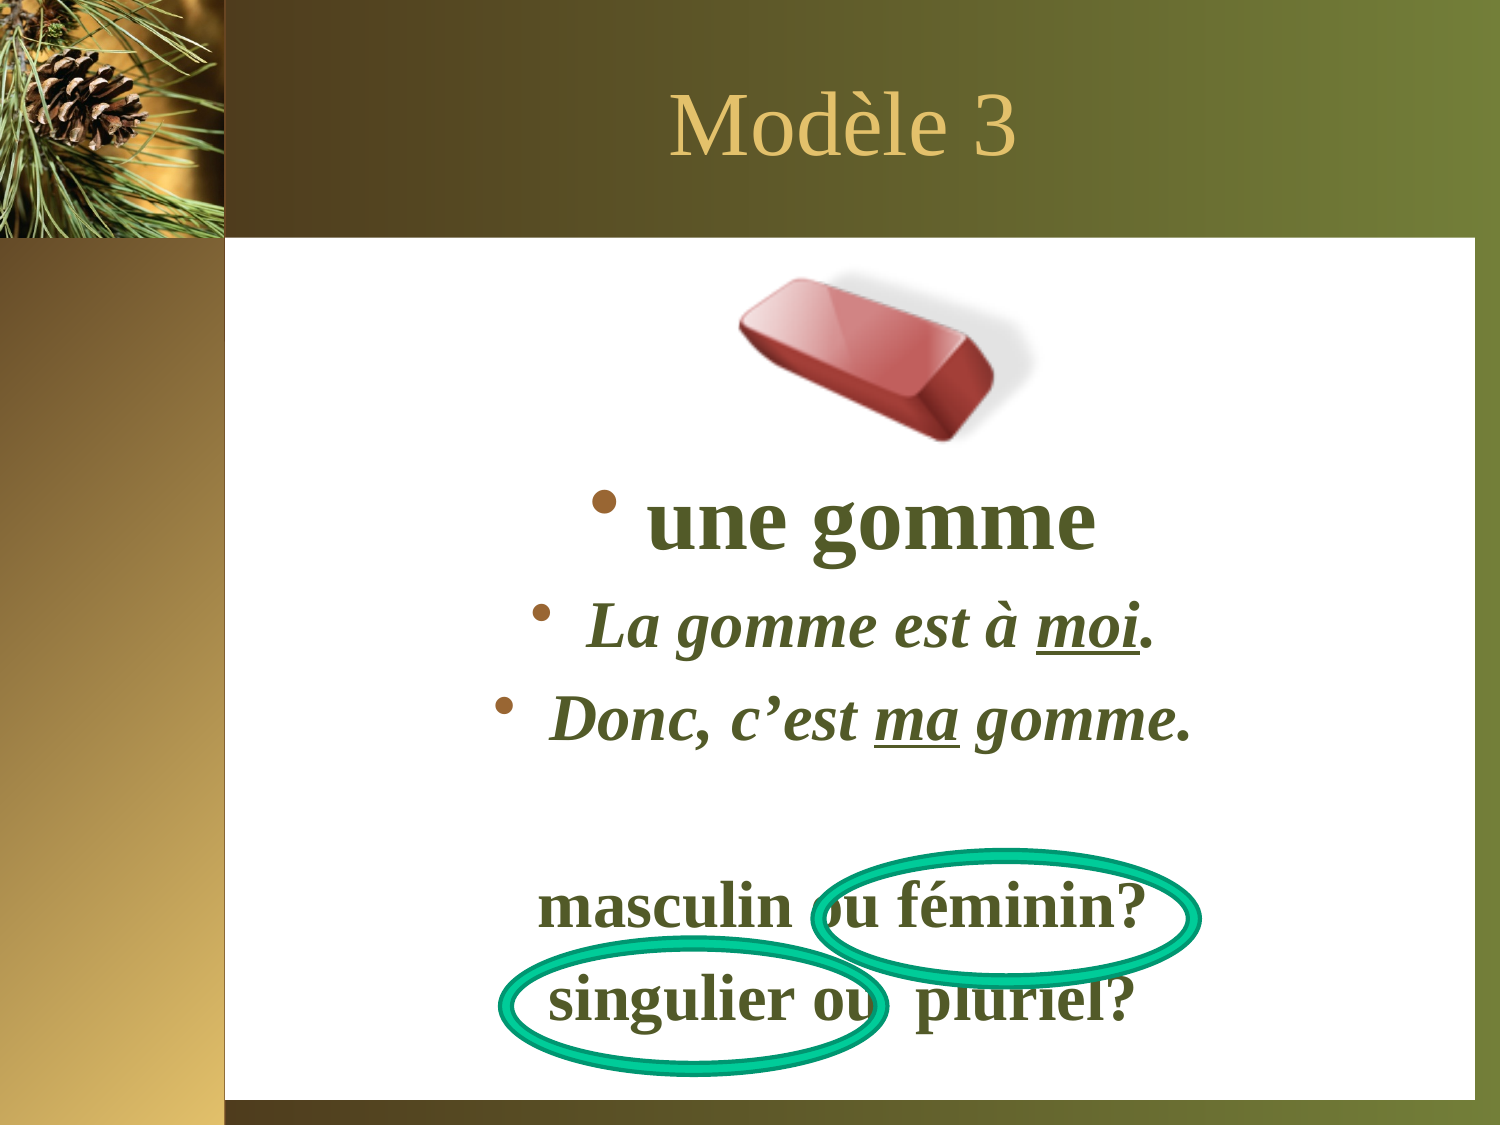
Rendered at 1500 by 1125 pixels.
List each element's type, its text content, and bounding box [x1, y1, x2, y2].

list une gomme La gomme est à moi. Donc, c’est ma gomme. masculin ou féminin? singulier ou pluriel? [249, 449, 1438, 1088]
title Modèle 3 [249, 24, 1438, 213]
picture [0, 0, 224, 238]
text_box [810, 847, 1203, 990]
text_box [497, 935, 890, 1078]
picture [712, 174, 1076, 538]
